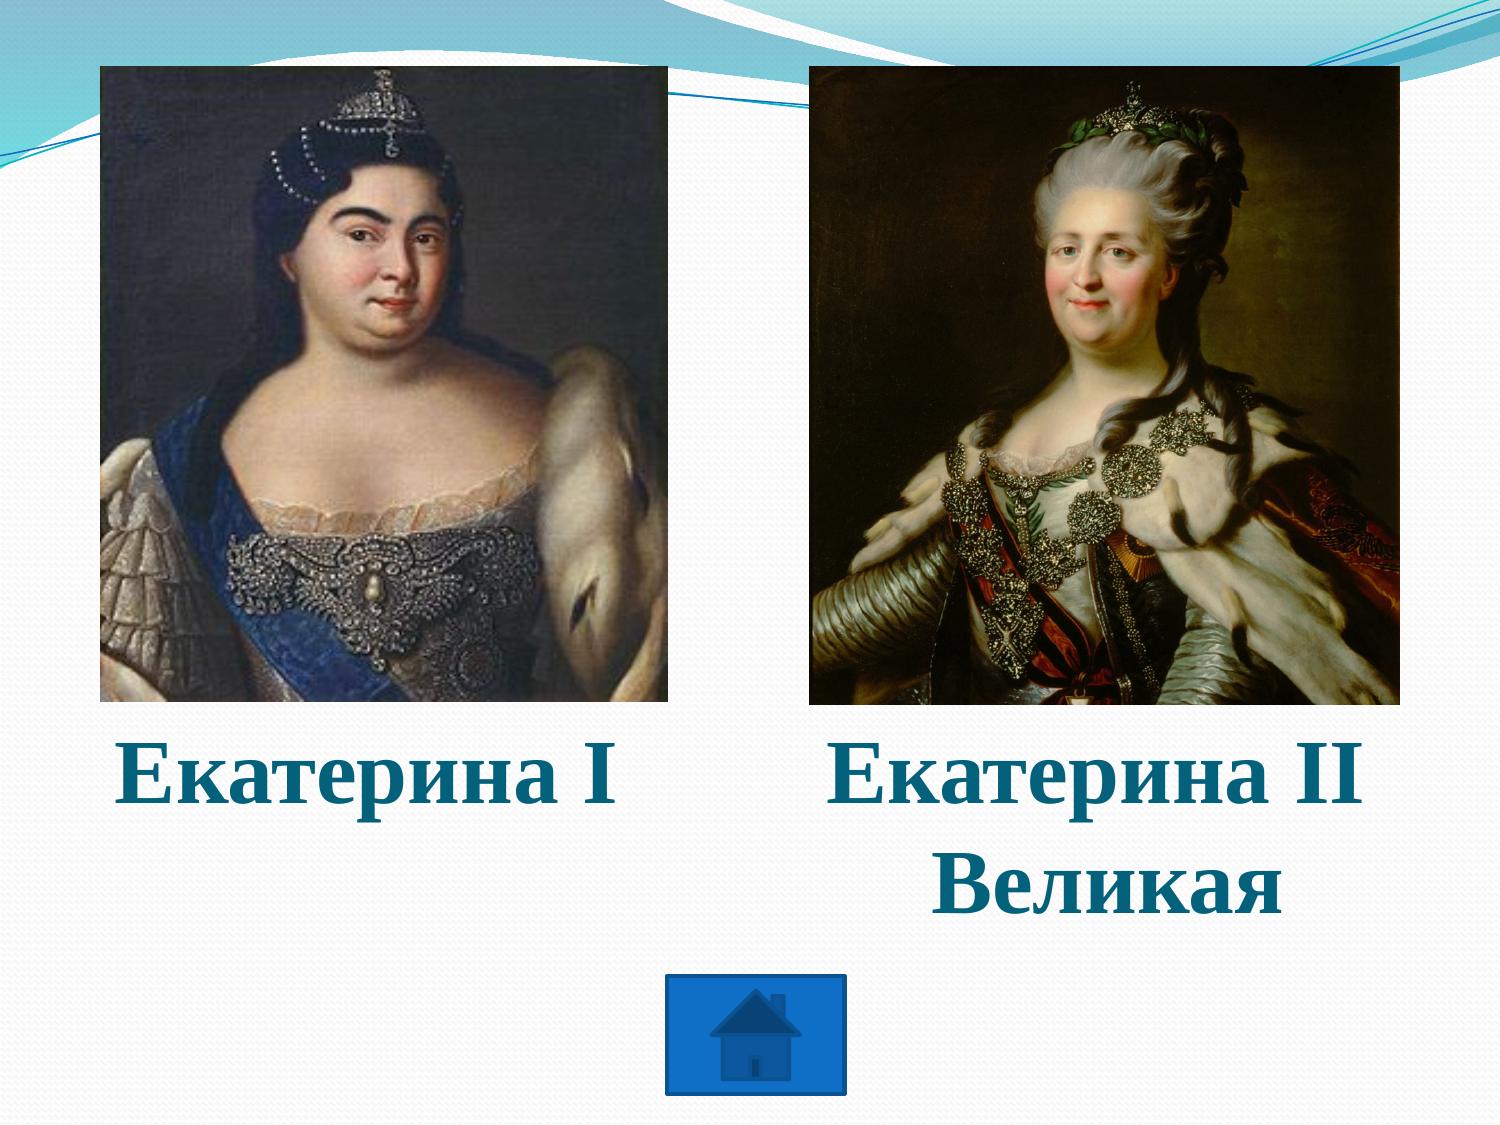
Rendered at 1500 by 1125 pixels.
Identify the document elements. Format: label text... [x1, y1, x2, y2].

picture [808, 66, 1400, 705]
text_box Екатерина II Великая [811, 711, 1404, 939]
text_box [665, 974, 847, 1096]
picture [100, 66, 668, 702]
text_box Екатерина I [100, 712, 668, 829]
